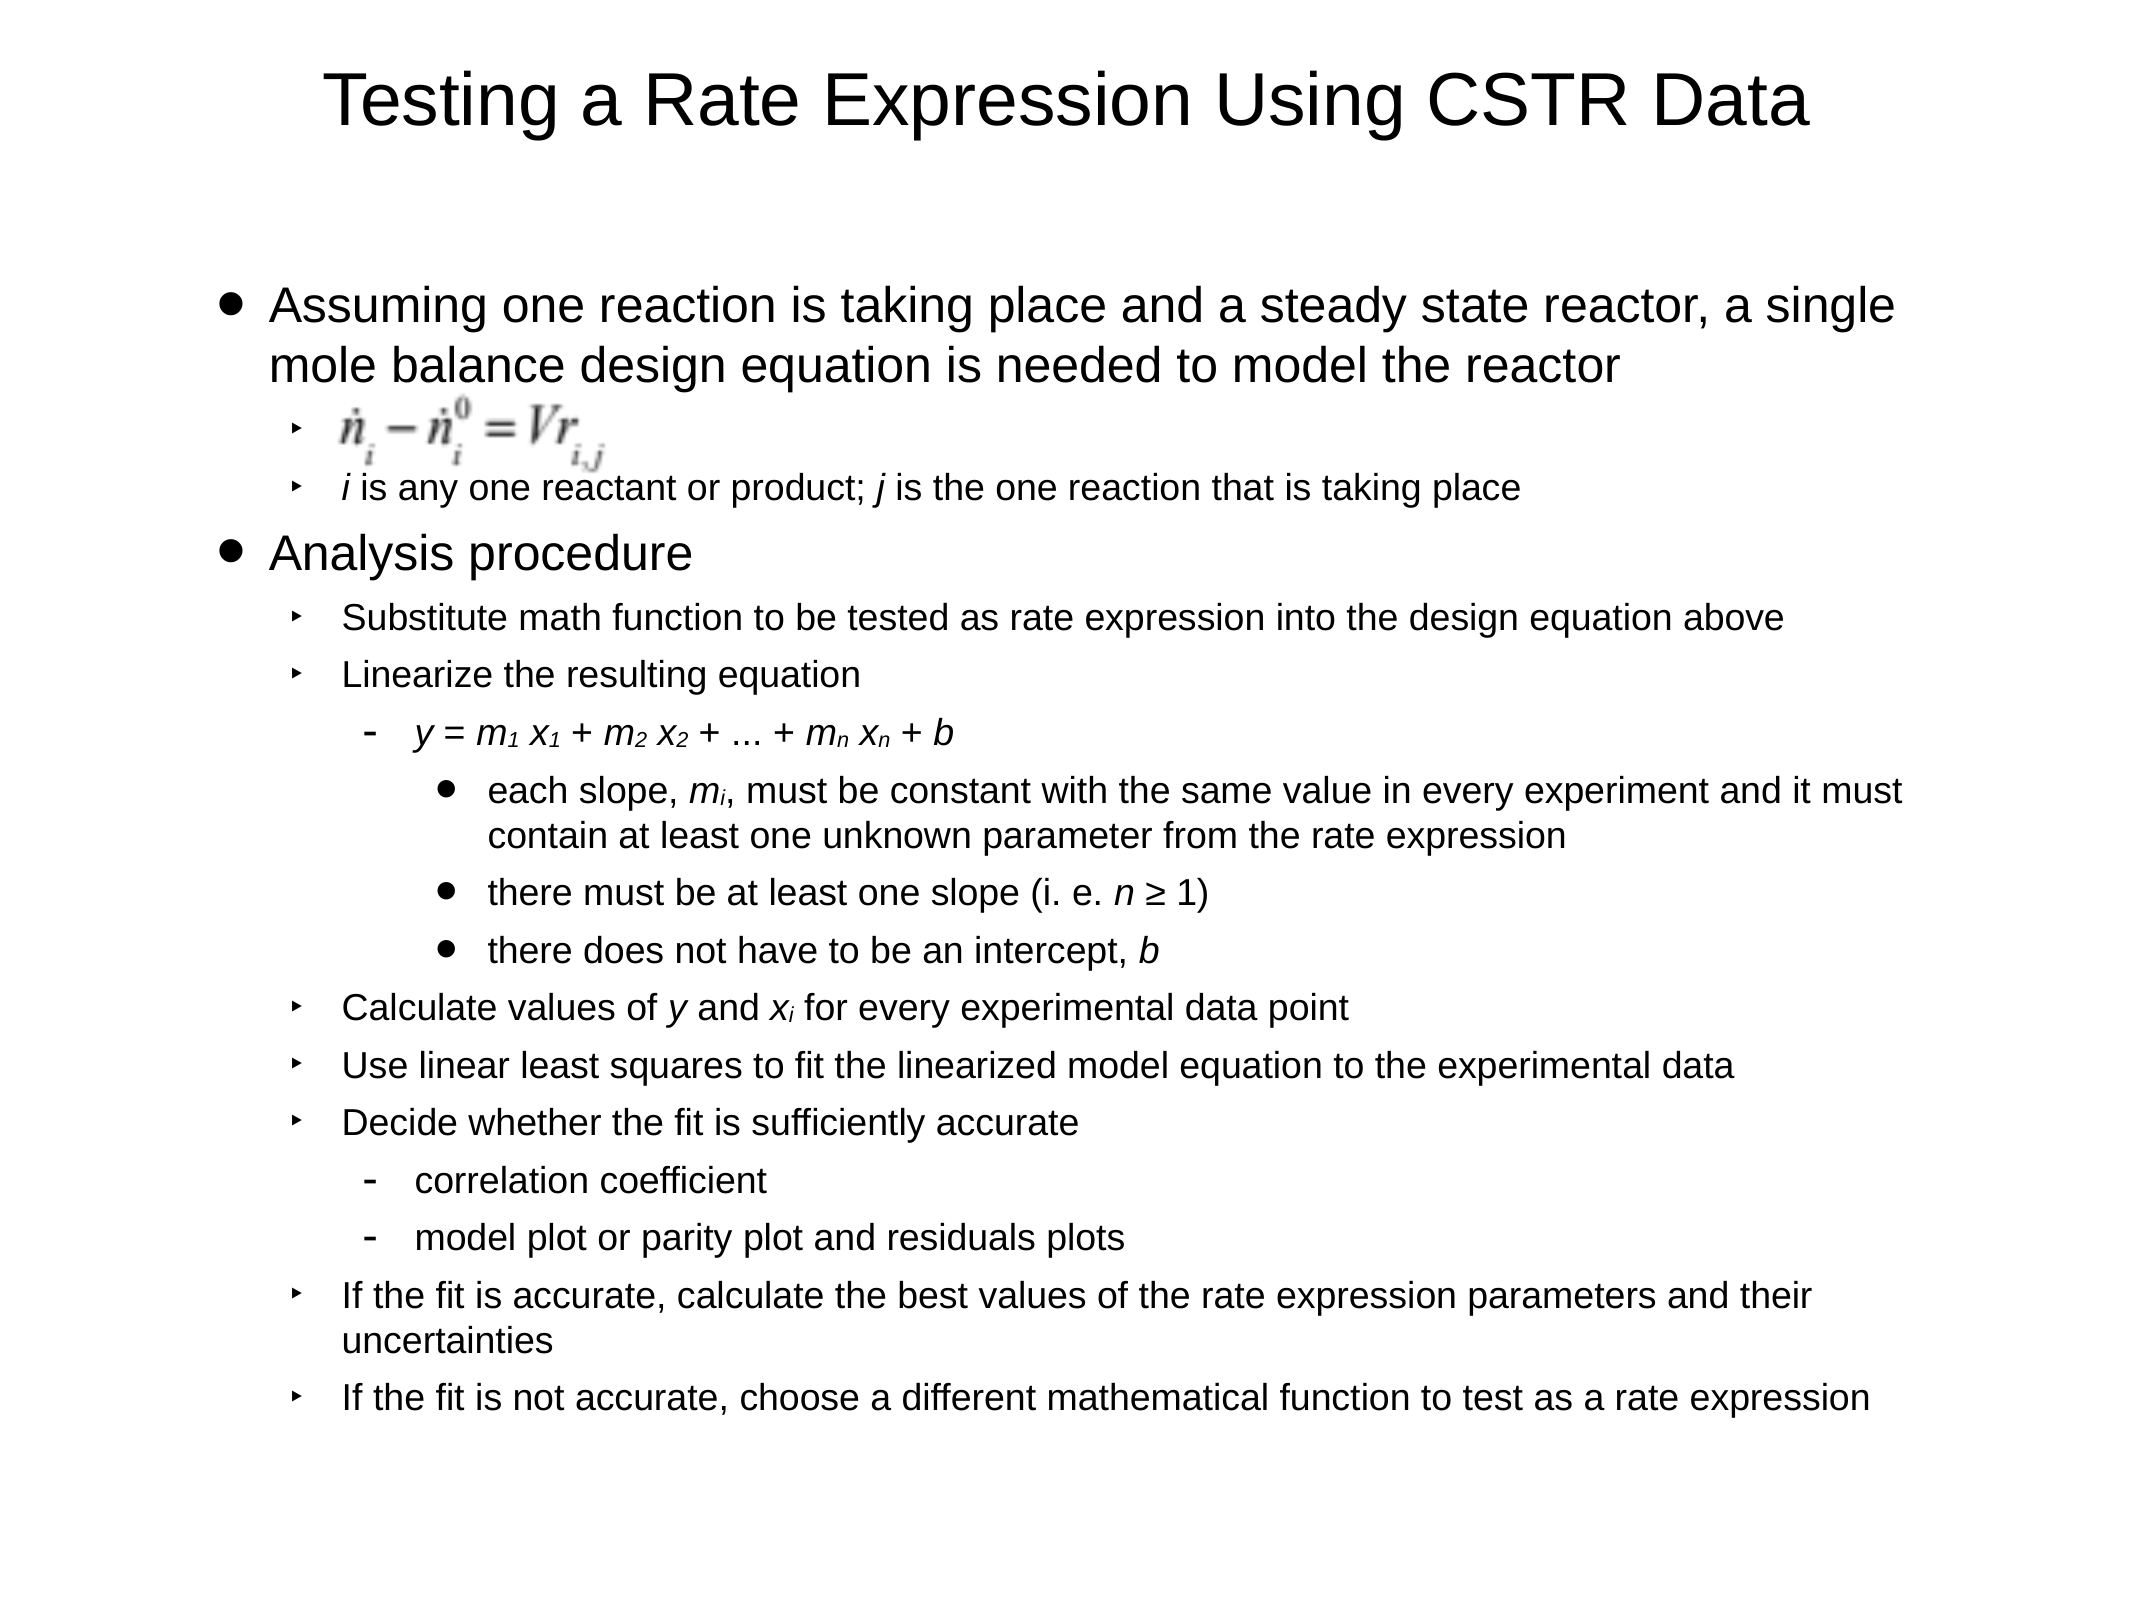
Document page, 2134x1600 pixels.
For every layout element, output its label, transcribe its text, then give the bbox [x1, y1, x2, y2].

title Testing a Rate Expression Using CSTR Data [208, 41, 1925, 250]
picture [333, 380, 613, 478]
list Assuming one reaction is taking place and a steady state reactor, a single mole balance design equation is needed to model the reactor i is any one reactant or product; j is the one reaction that is taking place Analysis procedure Substitute math function to be tested as rate expression into the design equation above Linearize the resulting equation y = m1 x1 + m2 x2 + ... + mn xn + b each slope, mi, must be constant with the same value in every experiment and it must contain at least one unknown parameter from the rate expression there must be at least one slope (i. e. n ≥ 1) there does not have to be an intercept, b Calculate values of y and xi for every experimental data point Use linear least squares to fit the linearized model equation to the experimental data Decide whether the fit is sufficiently accurate correlation coefficient model plot or parity plot and residuals plots If the fit is accurate, calculate the best values of the rate expression parameters and their uncertainties If the fit is not accurate, choose a different mathematical function to test as a rate expression [208, 264, 1925, 1463]
